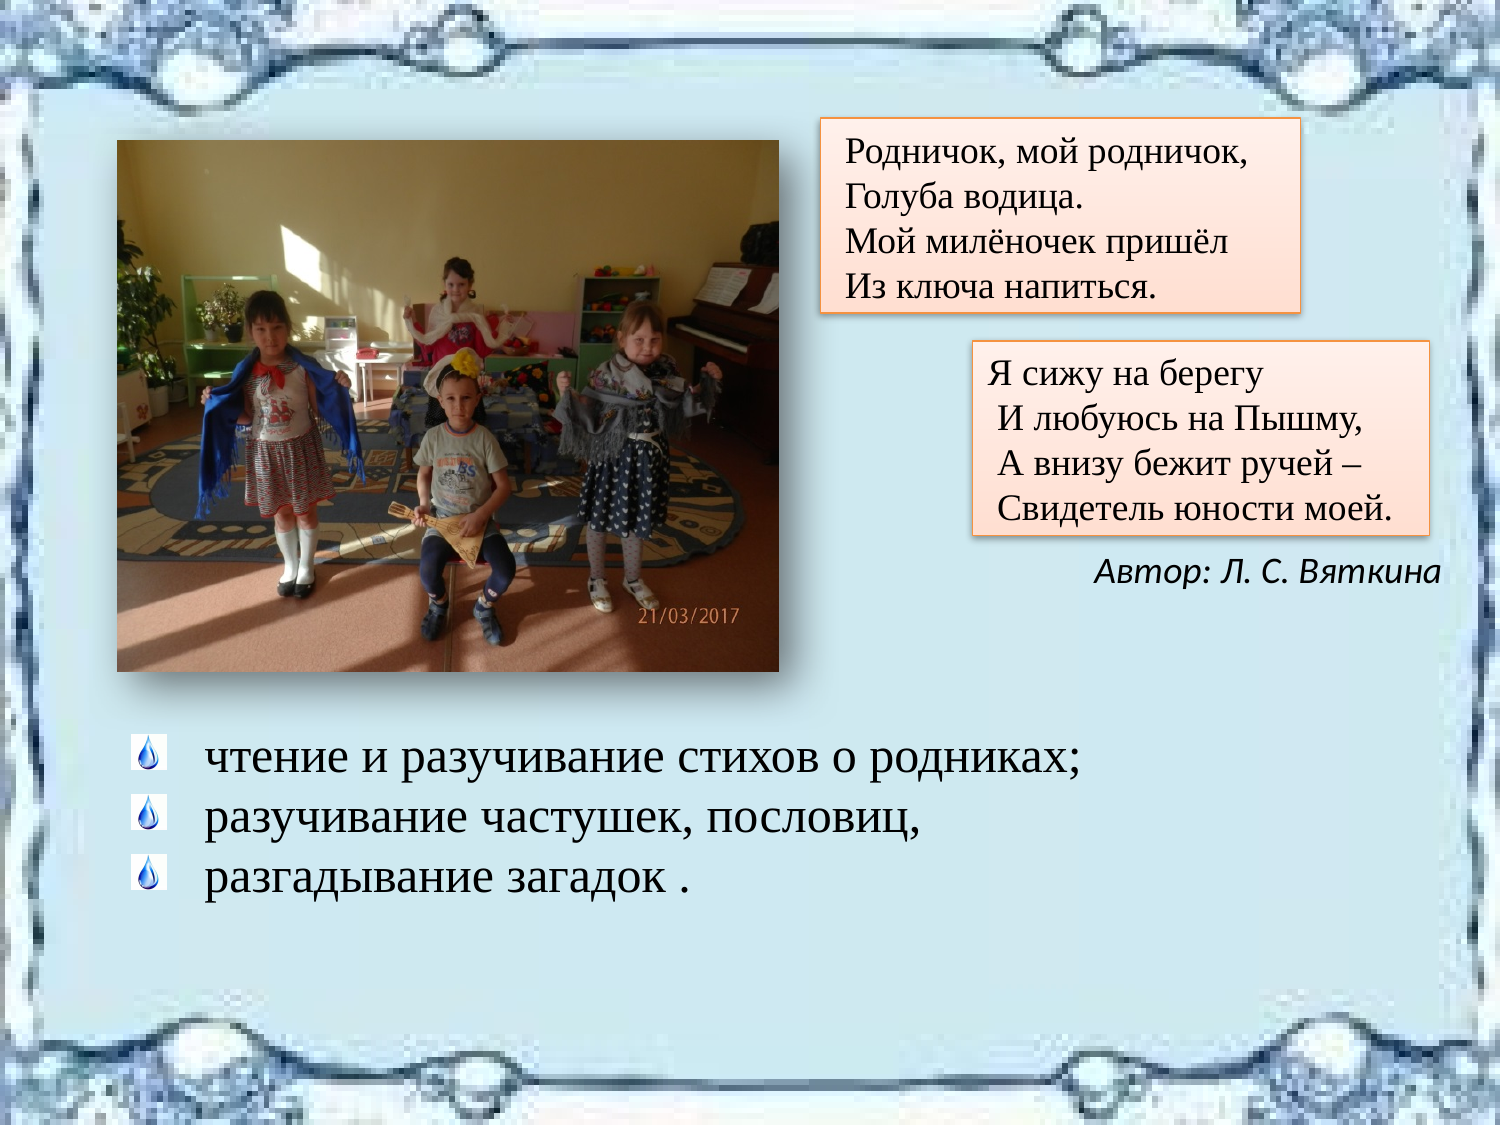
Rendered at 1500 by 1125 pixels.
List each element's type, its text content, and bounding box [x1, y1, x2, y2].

text_box чтение и разучивание стихов о родниках; разучивание частушек, пословиц, разгадывание загадок . [117, 714, 1140, 910]
text_box Автор: Л. С. Вяткина [1079, 538, 1458, 599]
text_box Родничок, мой родничок, Голуба водица. Мой милёночек пришёл Из ключа напиться. [820, 117, 1301, 314]
picture [0, 0, 1500, 1125]
text_box Я сижу на берегу И любуюсь на Пышму, А внизу бежит ручей – Свидетель юности моей. [972, 340, 1430, 536]
